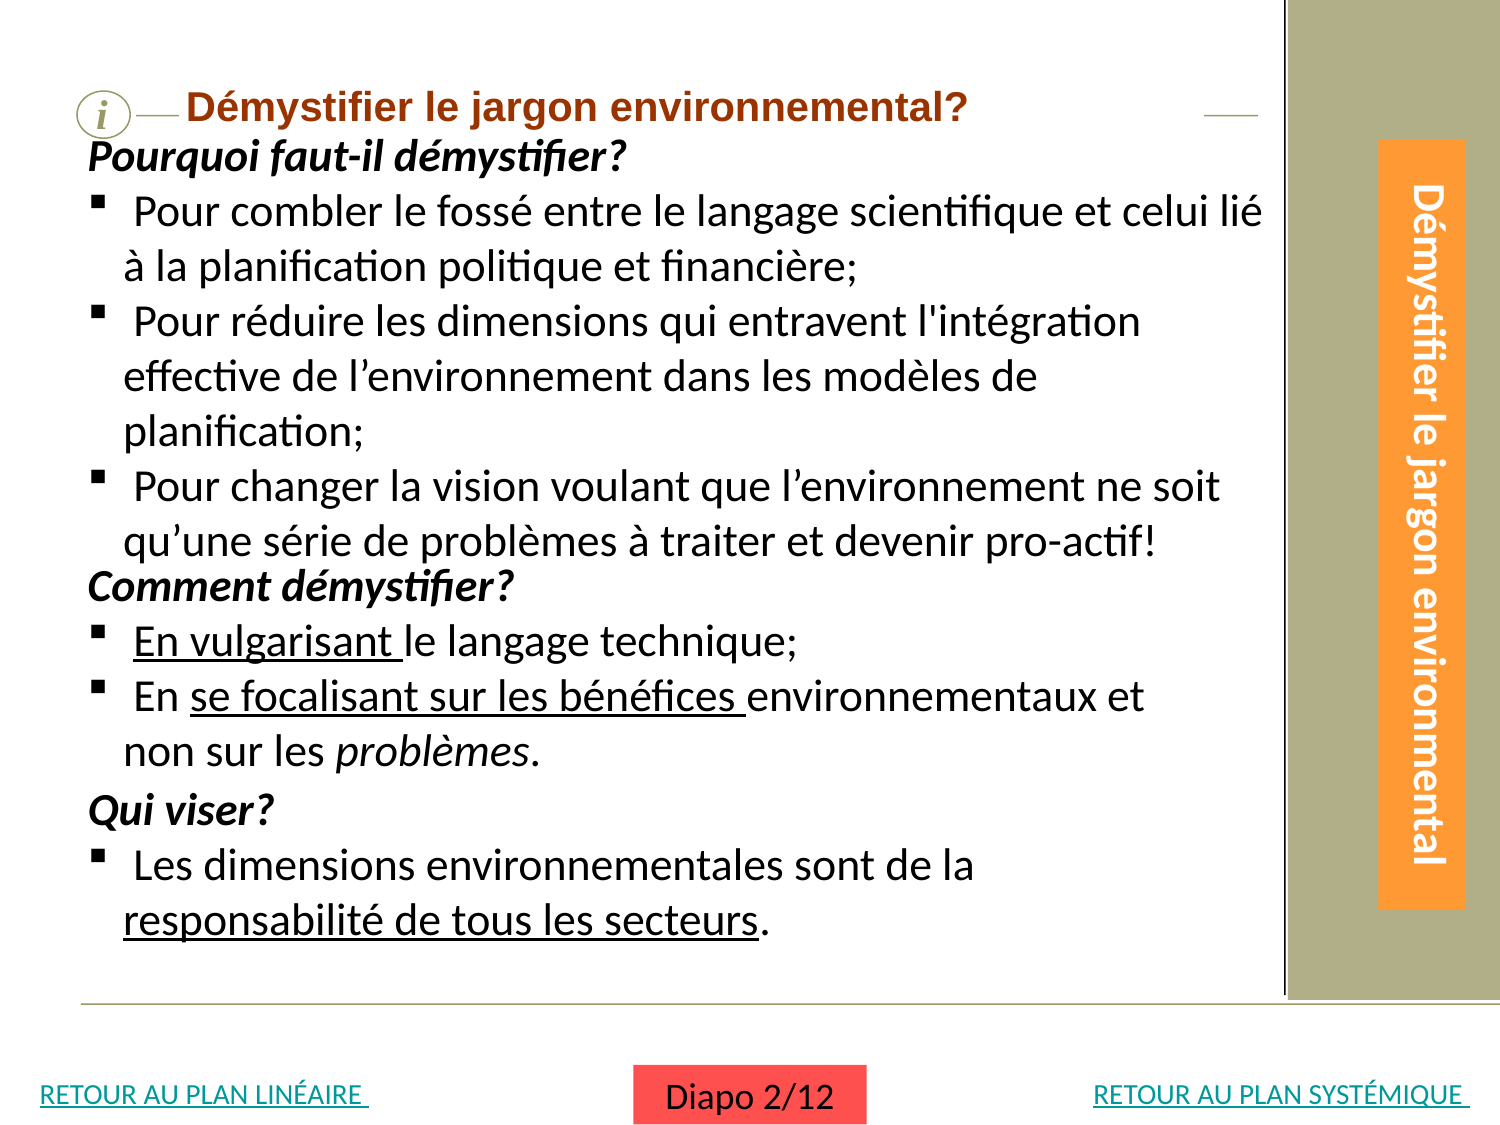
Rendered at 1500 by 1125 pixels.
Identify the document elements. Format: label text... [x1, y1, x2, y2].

text_box Qui viser? Les dimensions environnementales sont de la responsabilité de tous les secteurs. [72, 760, 1213, 965]
text_box RETOUR AU PLAN SYSTÉMIQUE [819, 1063, 1482, 1122]
text_box Pourquoi faut-il démystifier? Pour combler le fossé entre le langage scientifique et celui lié à la planification politique et financière; Pour réduire les dimensions qui entravent l'intégration effective de l’environnement dans les modèles de planification; Pour changer la vision voulant que l’environnement ne soit qu’une série de problèmes à traiter et devenir pro-actif! [72, 155, 1296, 536]
text_box Démystifier le jargon environnemental? [179, 73, 1204, 145]
text_box Comment démystifier? En vulgarisant le langage technique; En se focalisant sur les bénéfices environnementaux et non sur les problèmes. [72, 547, 1223, 797]
text_box [77, 94, 90, 135]
text_box RETOUR AU PLAN LINÉAIRE [27, 1063, 623, 1122]
text_box Diapo 2/12 [633, 1064, 867, 1125]
text_box i [90, 82, 150, 153]
text_box Démystifier le jargon environmental [1378, 140, 1466, 911]
text_box [1287, 0, 1500, 1000]
